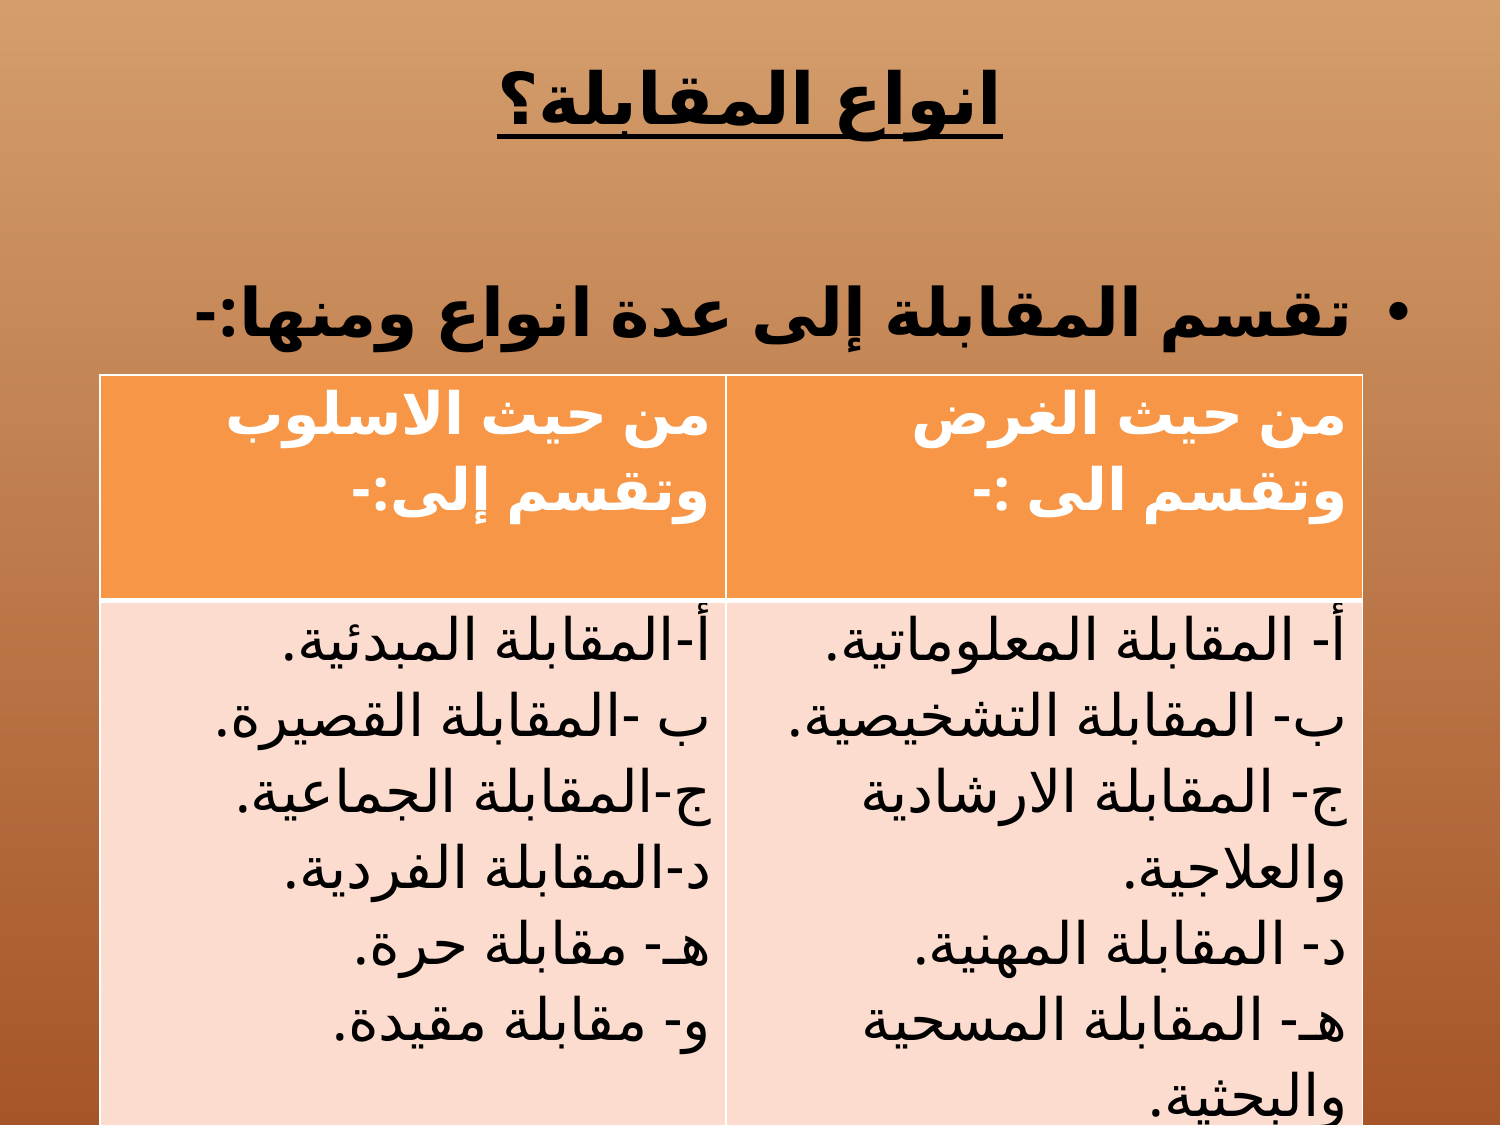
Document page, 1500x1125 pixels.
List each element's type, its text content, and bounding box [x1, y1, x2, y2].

title انواع المقابلة؟ [75, 45, 1425, 233]
table_cell أ-المقابلة المبدئية. ب -المقابلة القصيرة. ج-المقابلة الجماعية. د-المقابلة الفردية. هـ- مقابلة حرة. و- مقابلة مقيدة. [101, 603, 725, 1125]
table_header من حيث الاسلوب وتقسم إلى:- [101, 376, 725, 598]
table_header من حيث الغرض وتقسم الى :- [727, 376, 1362, 598]
list تقسم المقابلة إلى عدة انواع ومنها:- [75, 262, 1425, 1005]
table_cell أ‌- المقابلة المعلوماتية. ب‌- المقابلة التشخيصية. ج‌- المقابلة الارشادية والعلاجية. د‌- المقابلة المهنية. هـ- المقابلة المسحية والبحثية. [727, 603, 1362, 1125]
